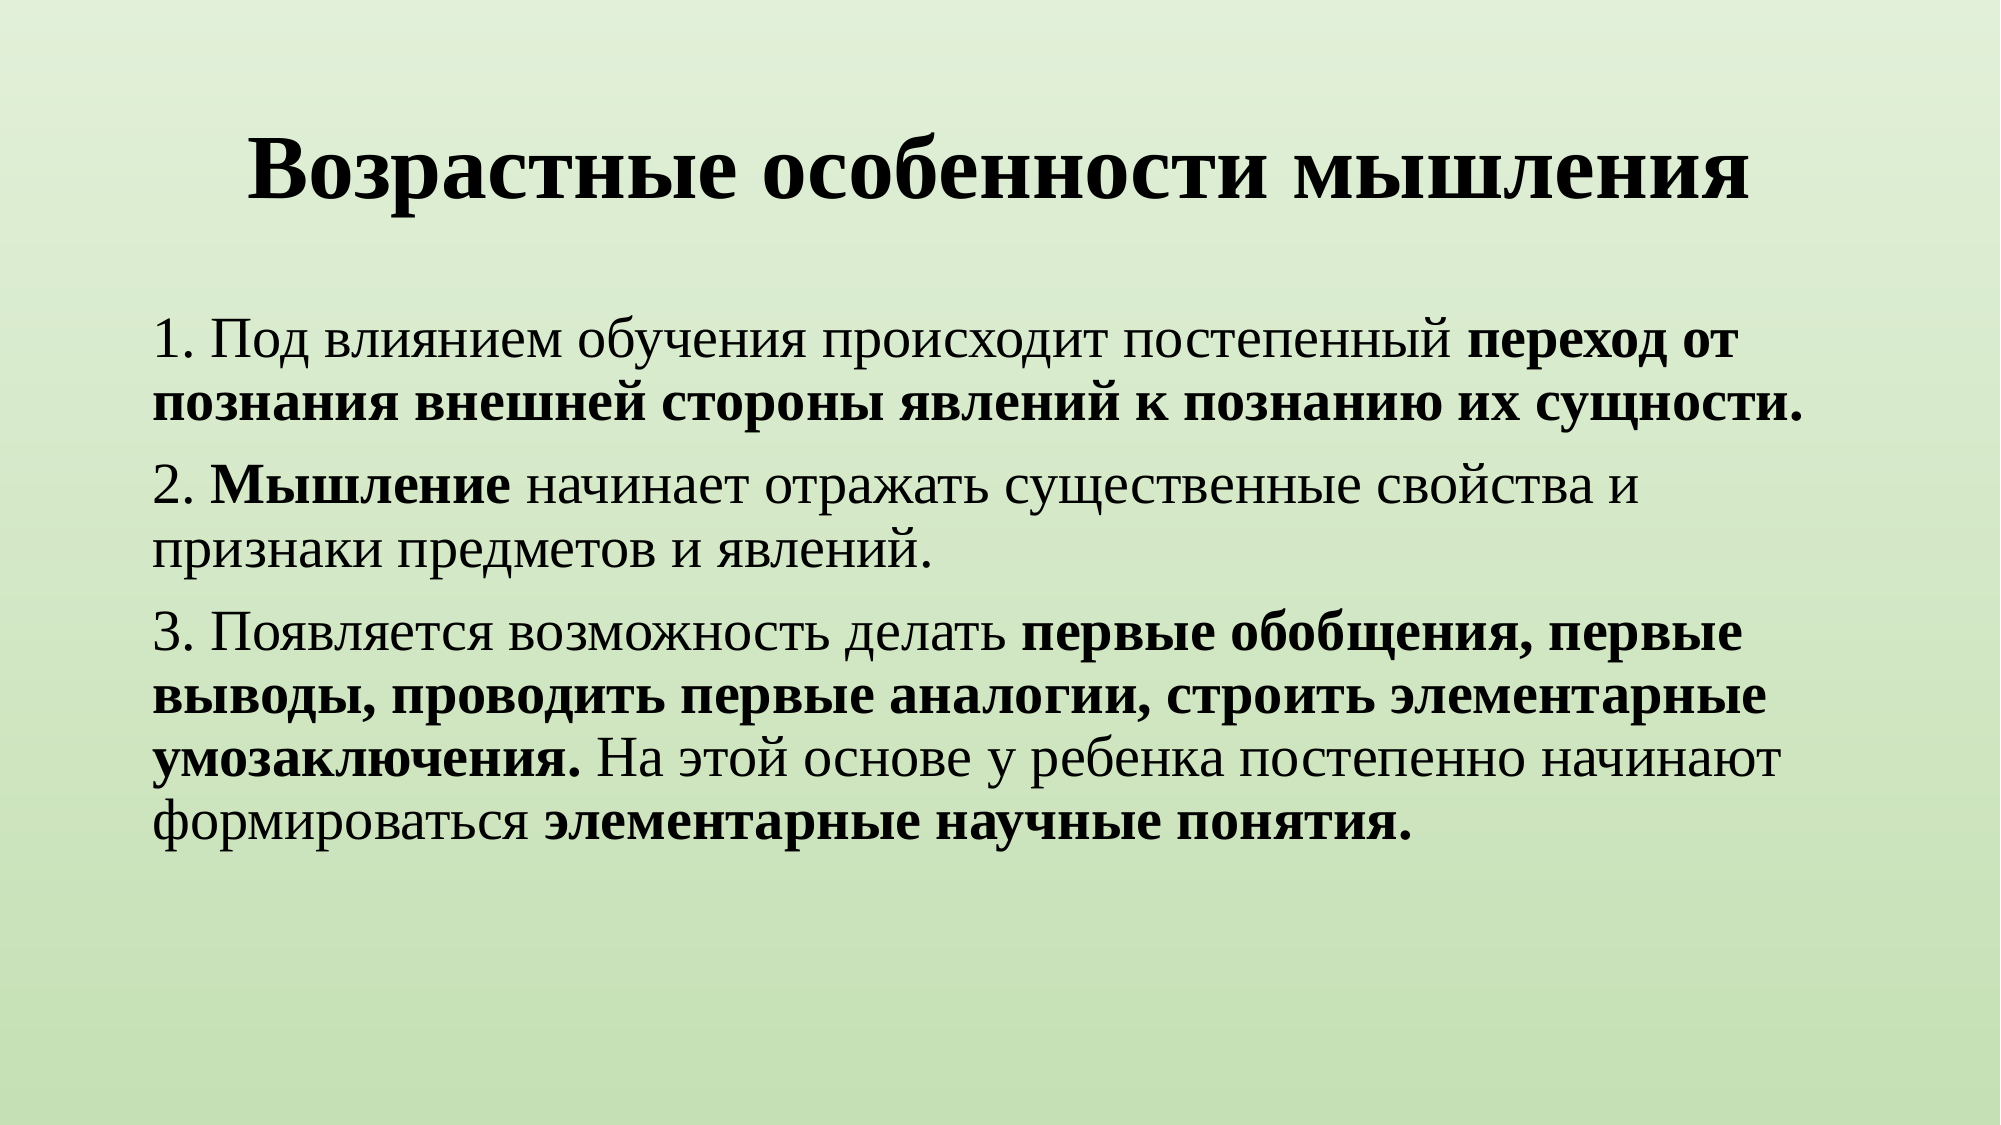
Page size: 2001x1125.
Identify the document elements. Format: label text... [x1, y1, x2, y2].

list 1. Под влиянием обучения происходит постепенный переход от познания внешней стороны явлений к познанию их сущности. 2. Мышление начинает отражать существенные свойства и признаки предметов и явлений. 3. Появляется возможность делать первые обобщения, первые выводы, проводить первые аналогии, строить элементарные умозаключения. На этой основе у ребенка постепенно начинают формироваться элементарные научные понятия. [137, 299, 1863, 897]
title Возрастные особенности мышления [137, 59, 1863, 278]
